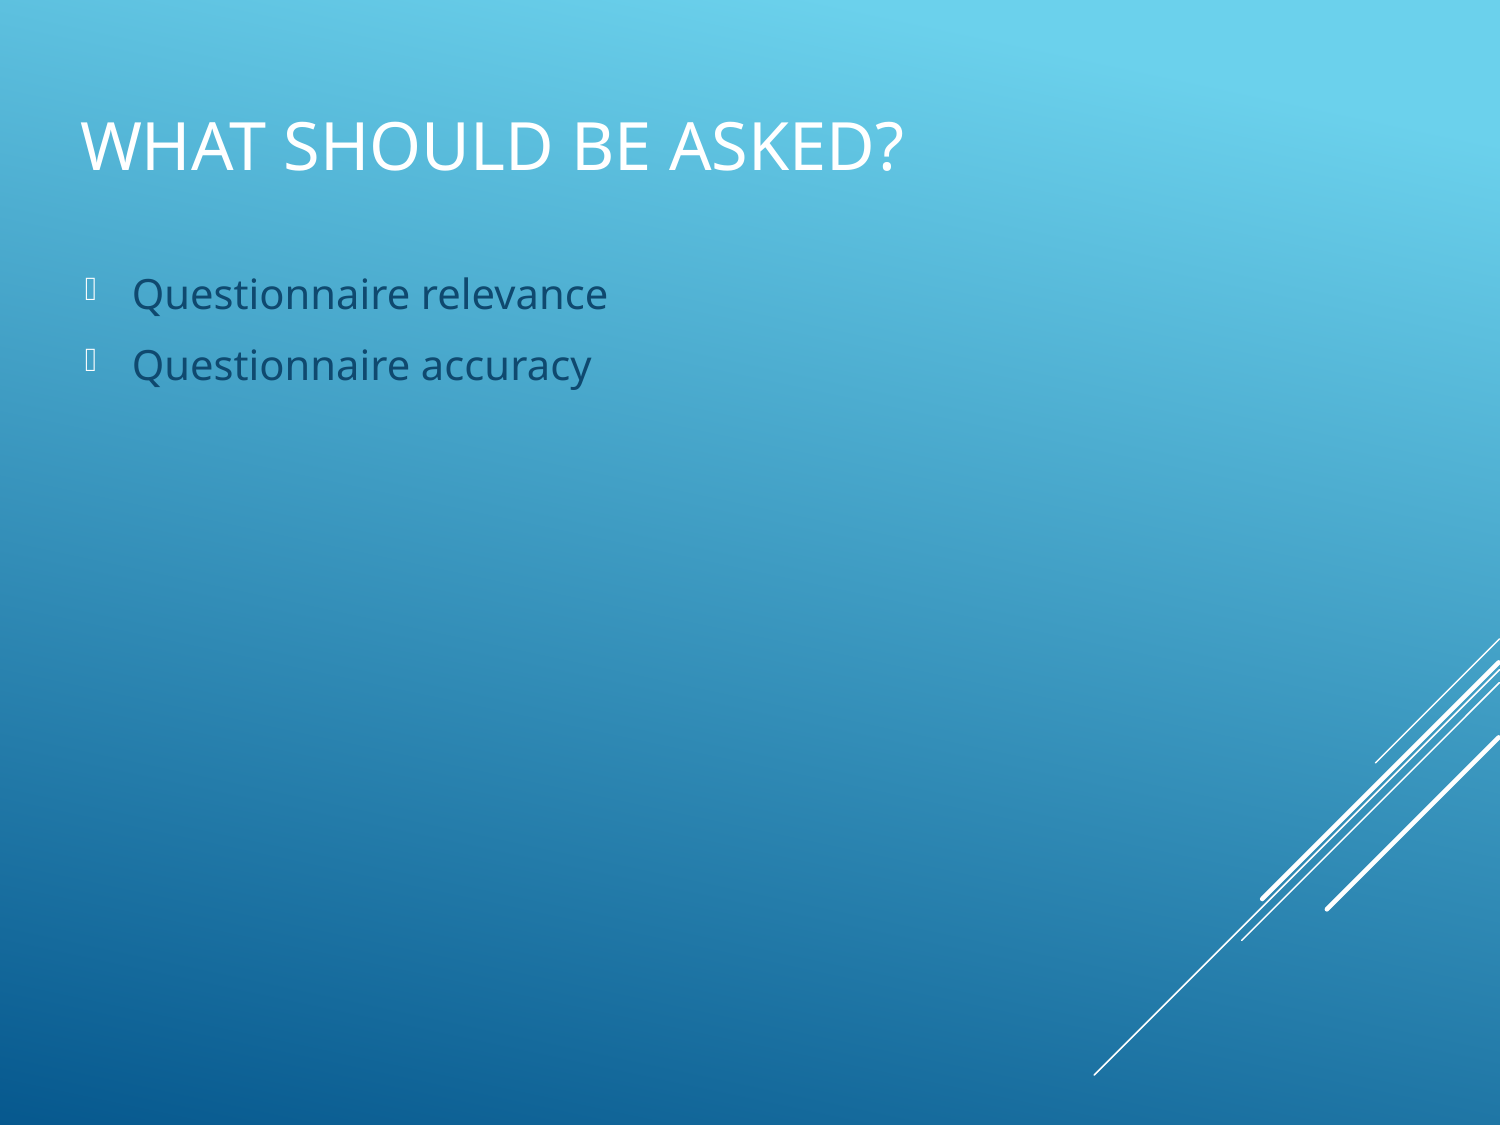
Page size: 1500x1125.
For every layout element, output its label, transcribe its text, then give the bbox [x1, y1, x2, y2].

list Questionnaire relevance Questionnaire accuracy [69, 19, 1146, 638]
title What Should Be Asked? [64, 19, 69, 270]
